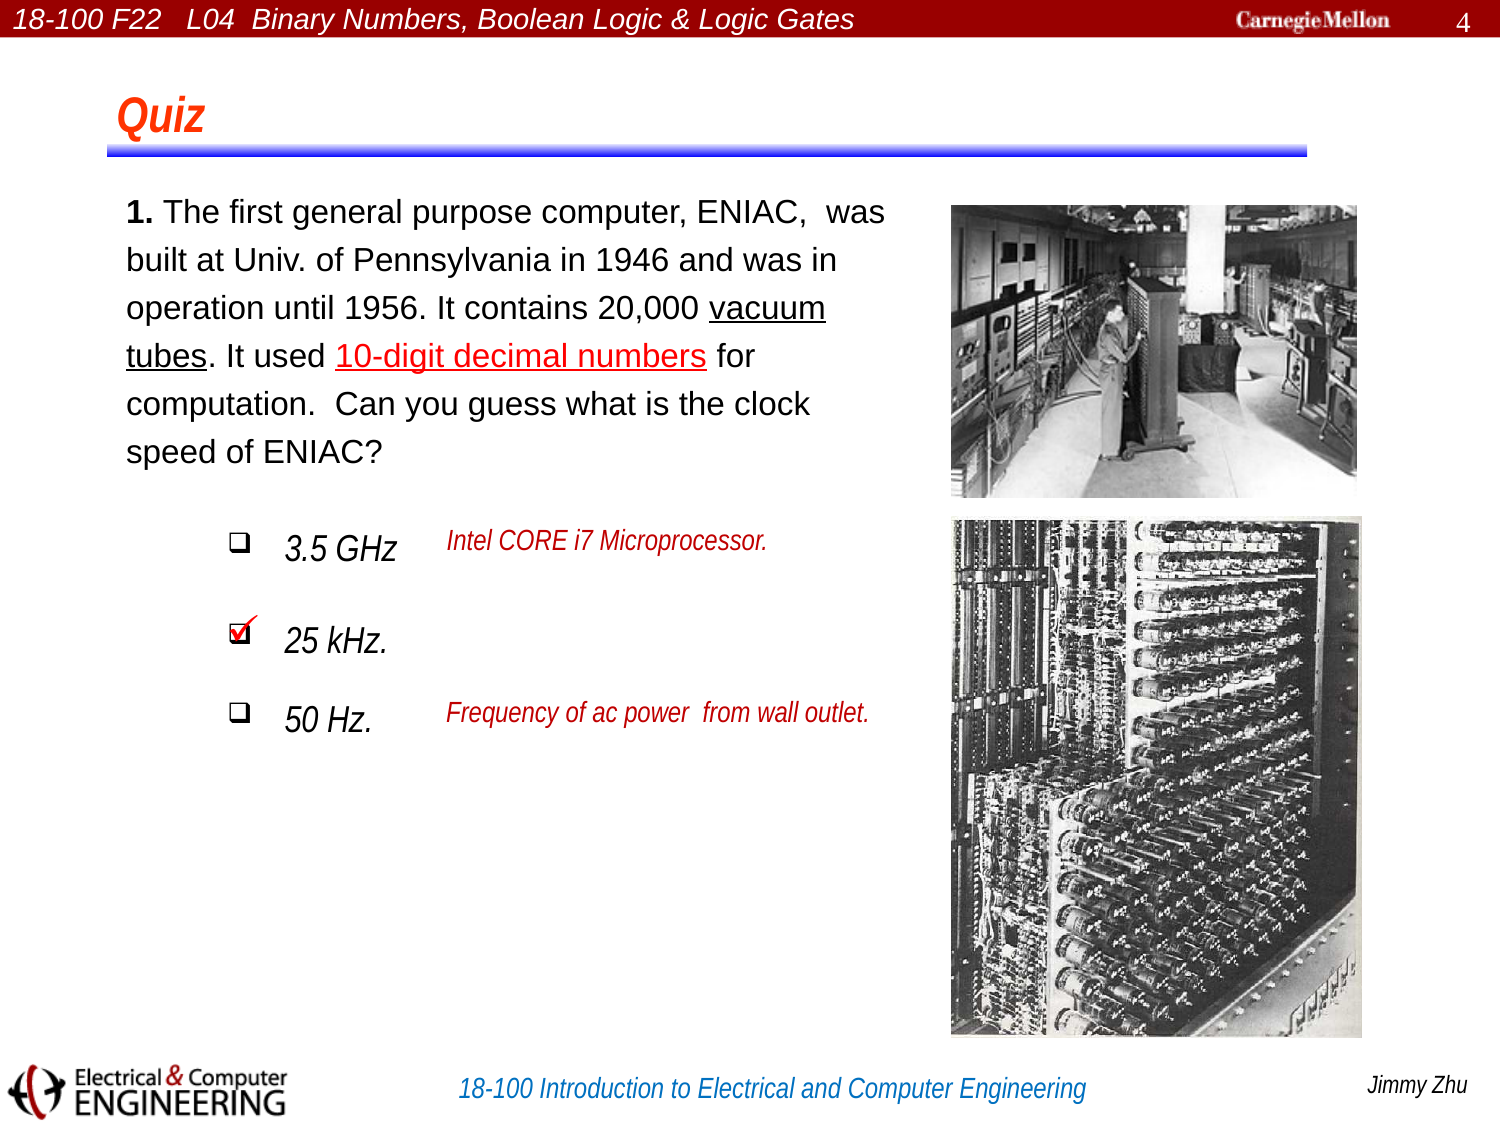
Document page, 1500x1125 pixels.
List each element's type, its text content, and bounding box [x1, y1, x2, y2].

slide_number 4 [1217, 0, 1494, 34]
picture [951, 515, 1362, 1039]
text_box [211, 607, 299, 668]
picture [0, 1058, 298, 1125]
text_box 1. The first general purpose computer, ENIAC, was built at Univ. of Pennsylvania in 1946 and was in operation until 1956. It contains 20,000 vacuum tubes. It used 10-digit decimal numbers for computation. Can you guess what is the clock speed of ENIAC? [111, 174, 924, 477]
text_box Quiz [101, 75, 232, 150]
text_box Frequency of ac power from wall outlet. [431, 686, 886, 736]
text_box [107, 144, 1308, 157]
text_box 3.5 GHz 25 kHz. 50 Hz. [91, 507, 842, 747]
text_box Intel CORE i7 Microprocessor. [431, 513, 784, 564]
picture [951, 204, 1357, 499]
